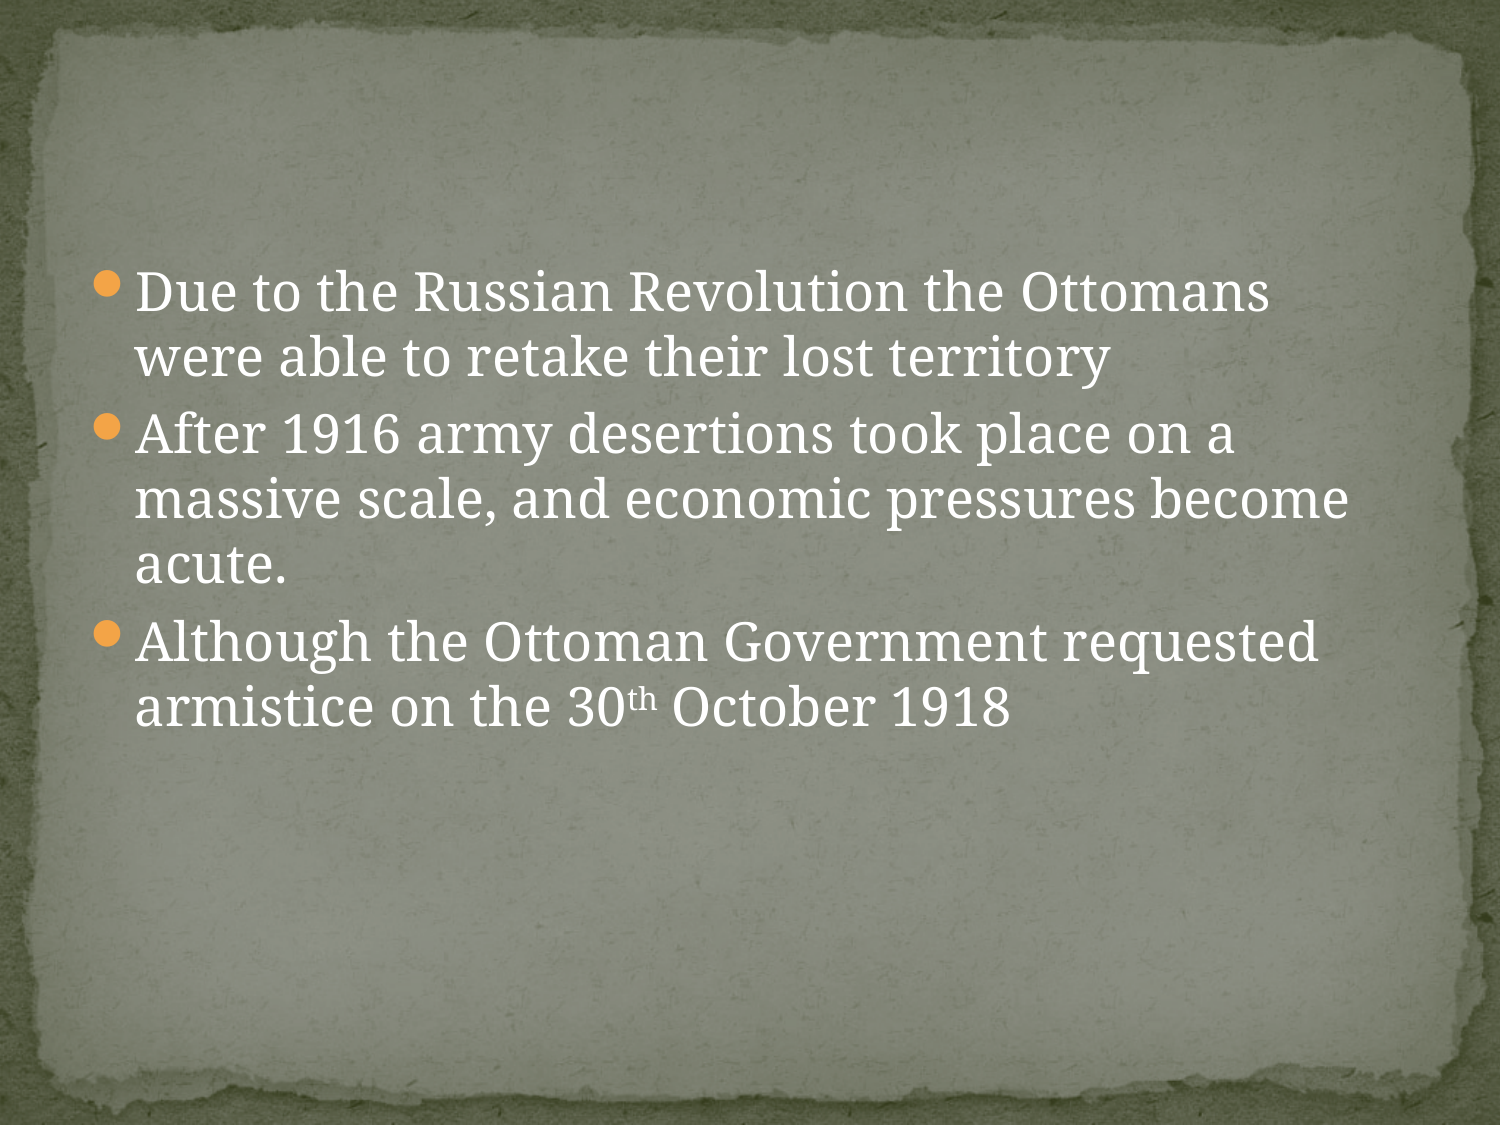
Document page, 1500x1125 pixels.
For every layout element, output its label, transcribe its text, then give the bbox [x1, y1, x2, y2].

list Due to the Russian Revolution the Ottomans were able to retake their lost territory After 1916 army desertions took place on a massive scale, and economic pressures become acute. Although the Ottoman Government requested armistice on the 30th October 1918 [75, 249, 1425, 1000]
